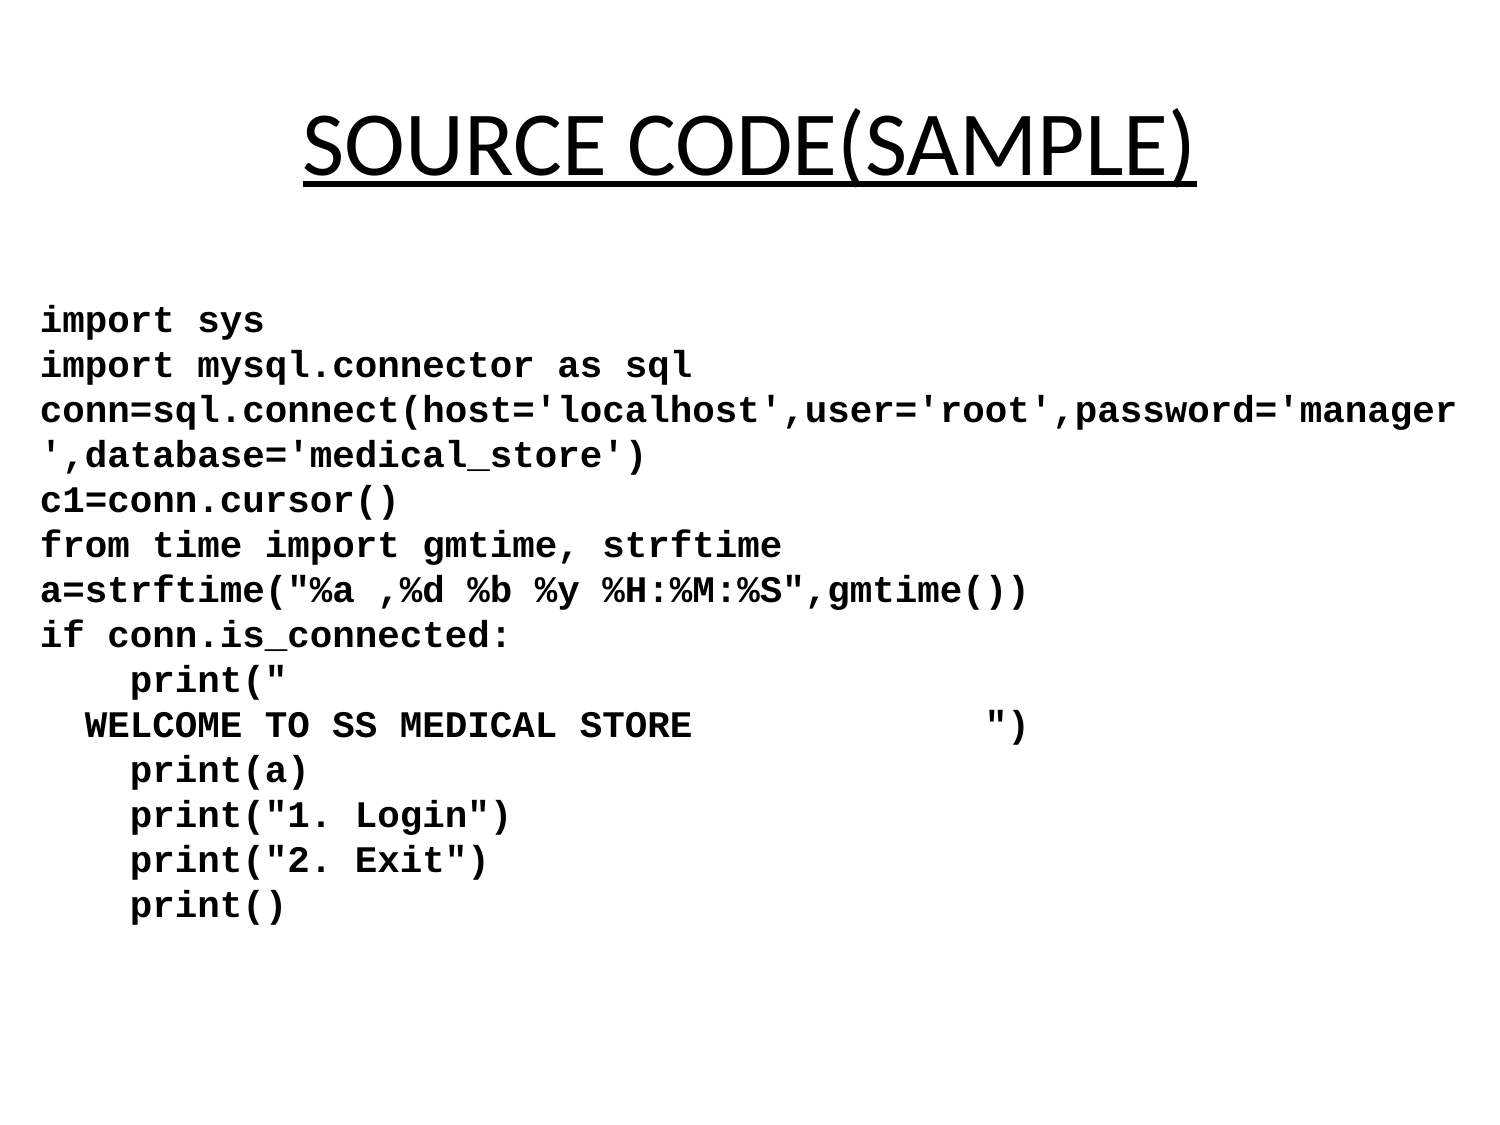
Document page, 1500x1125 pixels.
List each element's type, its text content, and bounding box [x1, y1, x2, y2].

text_box import sys import mysql.connector as sql conn=sql.connect(host='localhost',user='root',password='manager',database='medical_store') c1=conn.cursor() from time import gmtime, strftime a=strftime("%a ,%d %b %y %H:%M:%S",gmtime()) if conn.is_connected: print(" WELCOME TO SS MEDICAL STORE ") print(a) print("1. Login") print("2. Exit") print() [24, 287, 1475, 933]
title SOURCE CODE(SAMPLE) [75, 45, 1425, 233]
